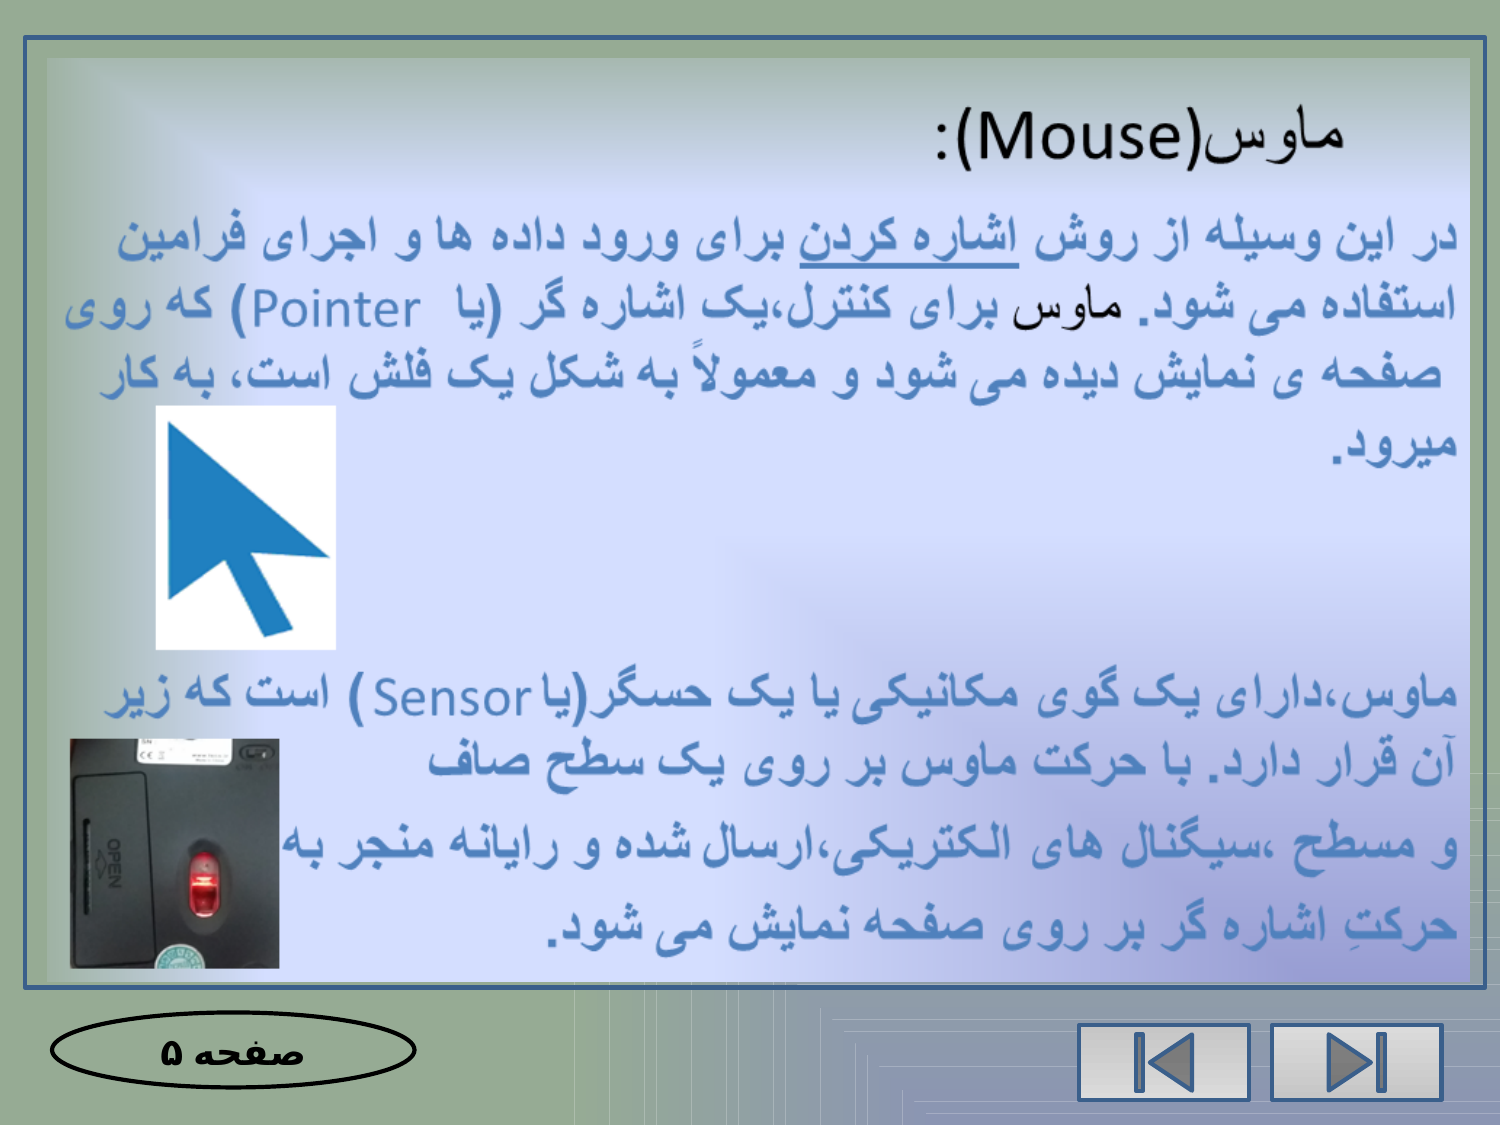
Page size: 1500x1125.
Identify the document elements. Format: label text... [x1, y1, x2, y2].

text_box [1077, 1023, 1251, 1102]
picture [46, 58, 1470, 982]
text_box [23, 35, 1487, 990]
text_box صفحه ۵ [49, 1010, 417, 1090]
text_box [1270, 1023, 1444, 1102]
